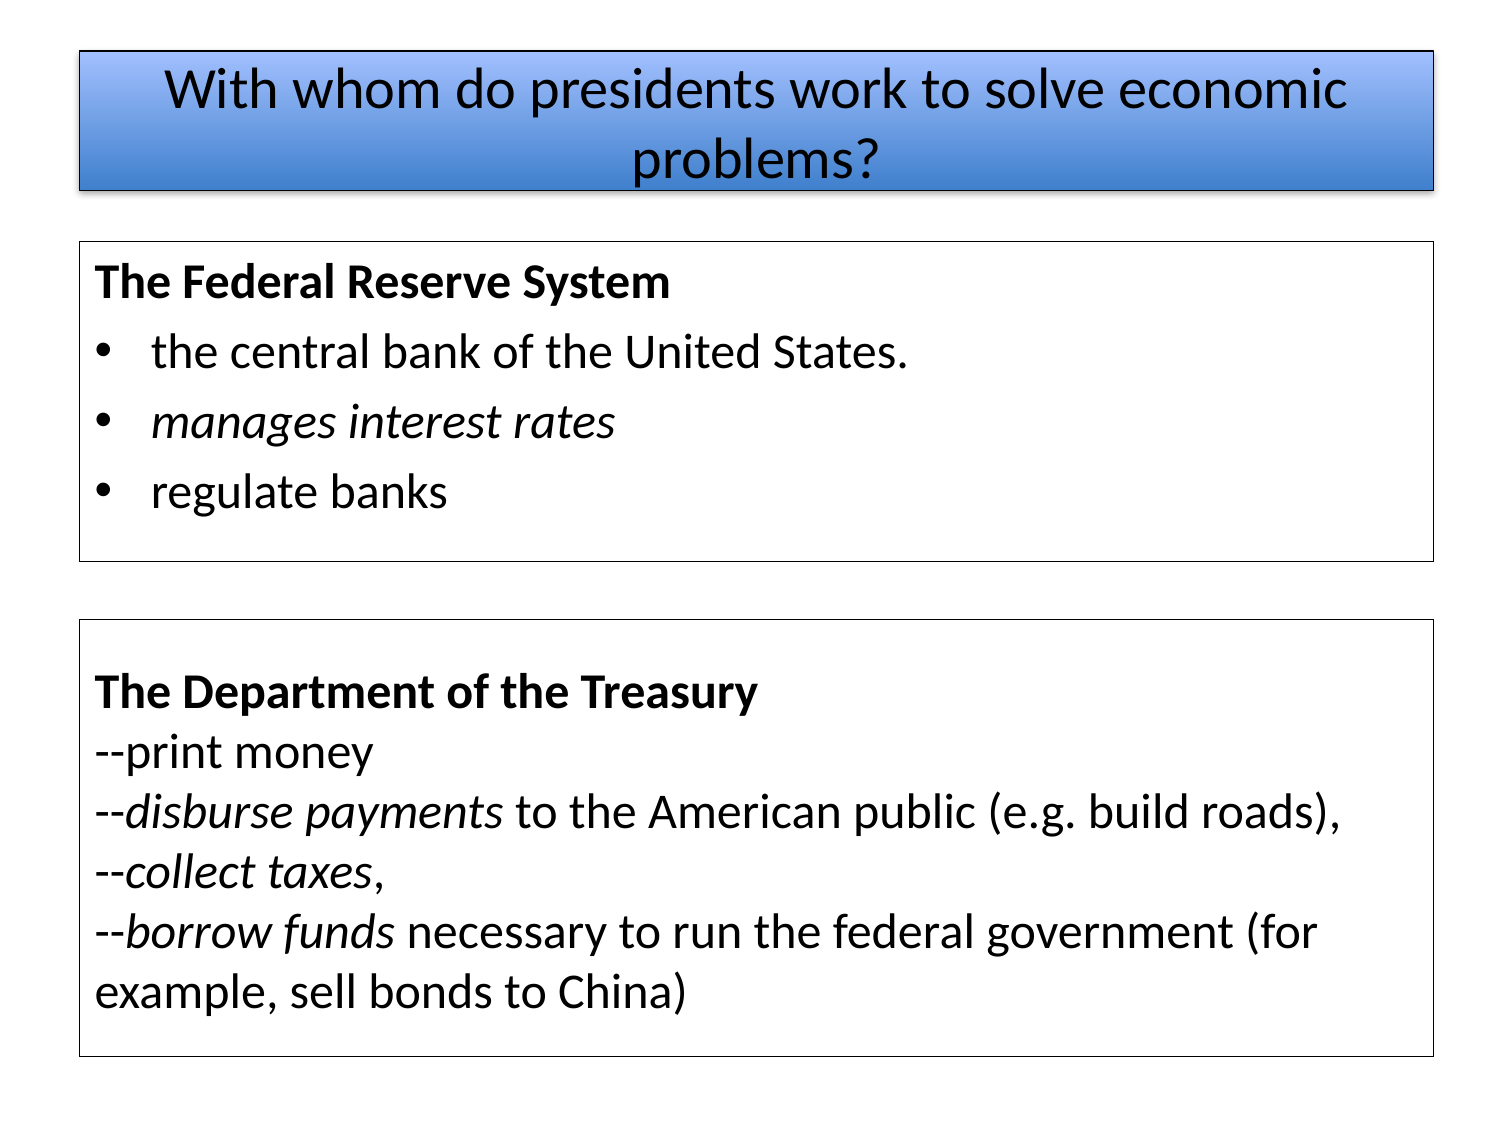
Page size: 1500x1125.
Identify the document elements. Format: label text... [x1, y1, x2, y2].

title The Department of the Treasury --print money --disburse payments to the American public (e.g. build roads), --collect taxes, --borrow funds necessary to run the federal government (for example, sell bonds to China) [79, 619, 1434, 1057]
subtitle The Federal Reserve System the central bank of the United States. manages interest rates regulate banks [79, 241, 1434, 562]
text_box With whom do presidents work to solve economic problems? [79, 50, 1434, 191]
